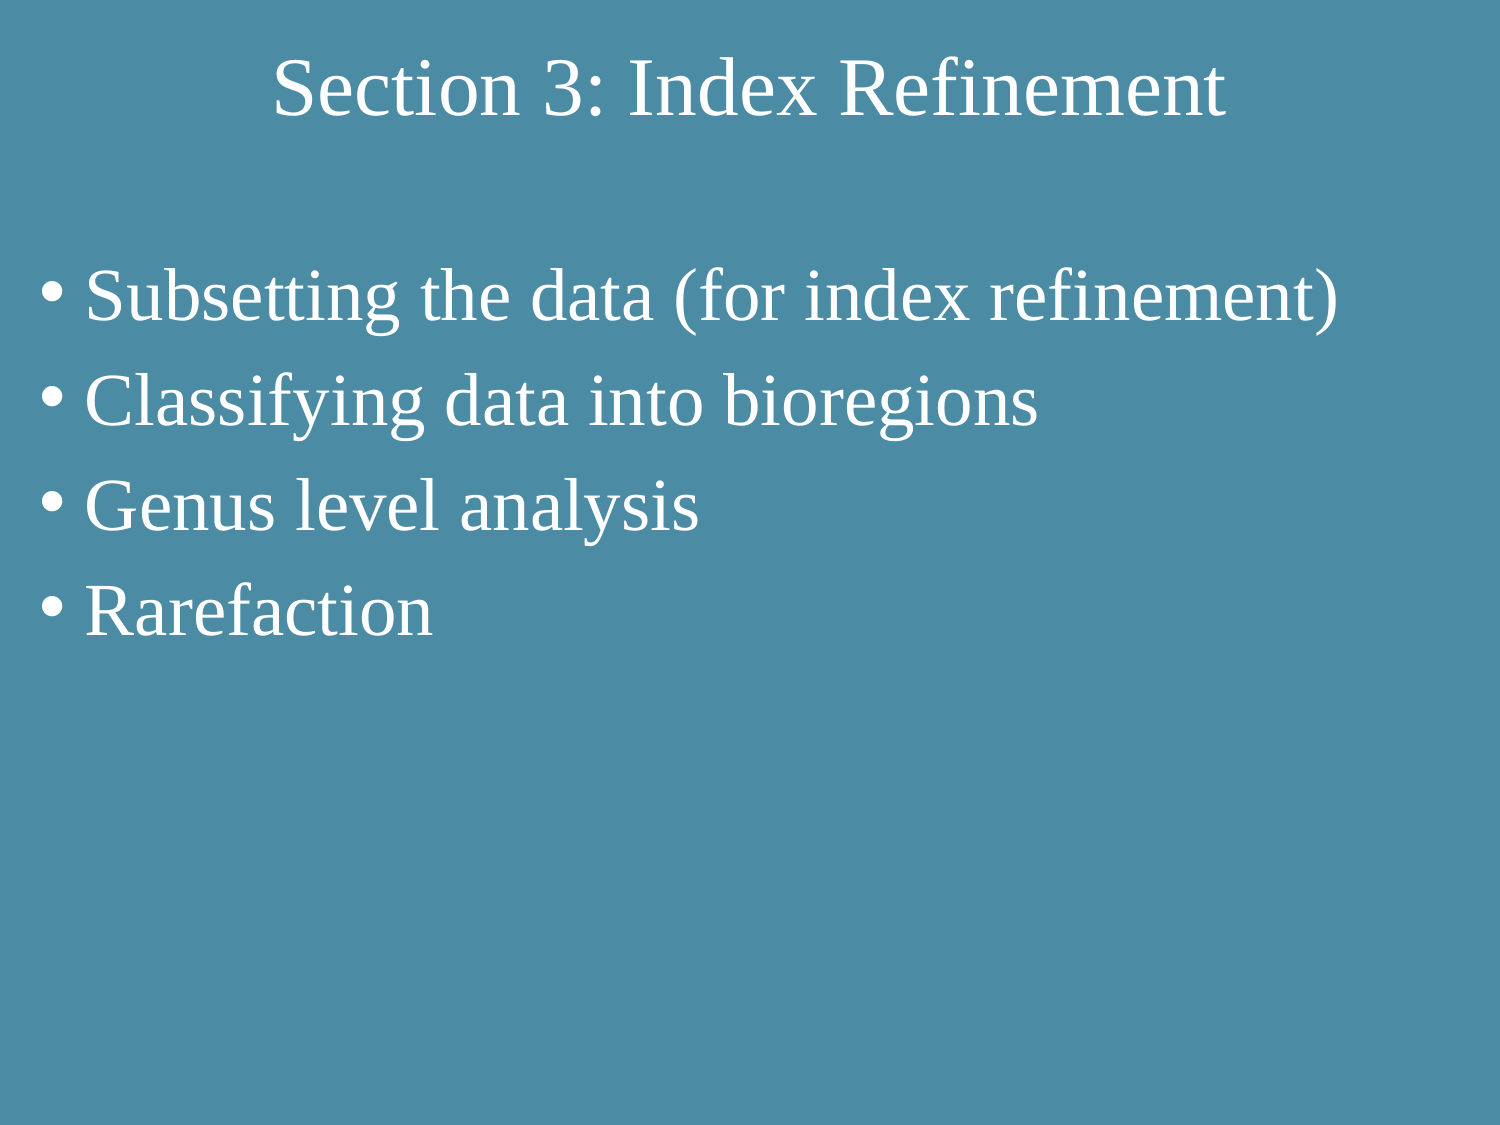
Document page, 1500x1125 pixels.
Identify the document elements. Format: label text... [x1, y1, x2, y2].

title Section 3: Index Refinement [75, 24, 1425, 200]
list Subsetting the data (for index refinement) Classifying data into bioregions Genus level analysis Rarefaction [24, 237, 1475, 1100]
